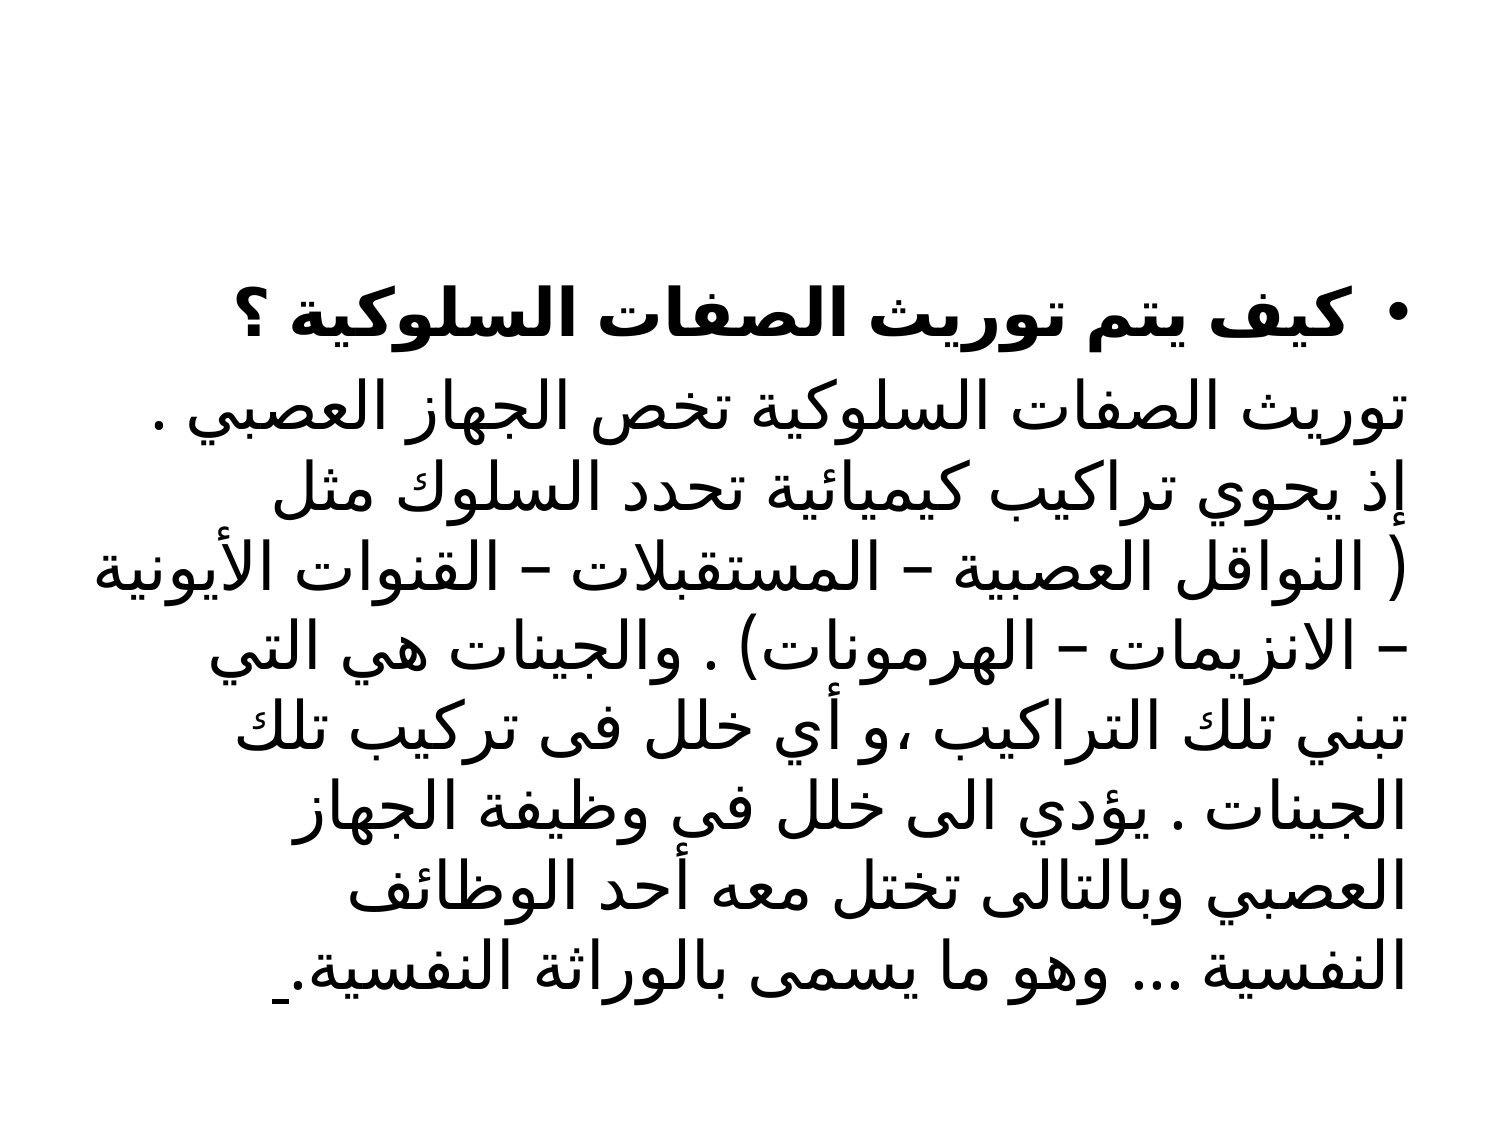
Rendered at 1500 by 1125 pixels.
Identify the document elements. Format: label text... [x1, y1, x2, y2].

list كيف يتم توريث الصفات السلوكية ؟ توريث الصفات السلوكية تخص الجهاز العصبي . إذ يحوي تراكيب كيميائية تحدد السلوك مثل ( النواقل العصبية – المستقبلات – القنوات الأيونية – الانزيمات – الهرمونات) . والجينات هي التي تبني تلك التراكيب ،و أي خلل فى تركيب تلك الجينات . يؤدي الى خلل فى وظيفة الجهاز العصبي وبالتالى تختل معه أحد الوظائف النفسية ... وهو ما يسمى بالوراثة النفسية. [75, 262, 1425, 1005]
